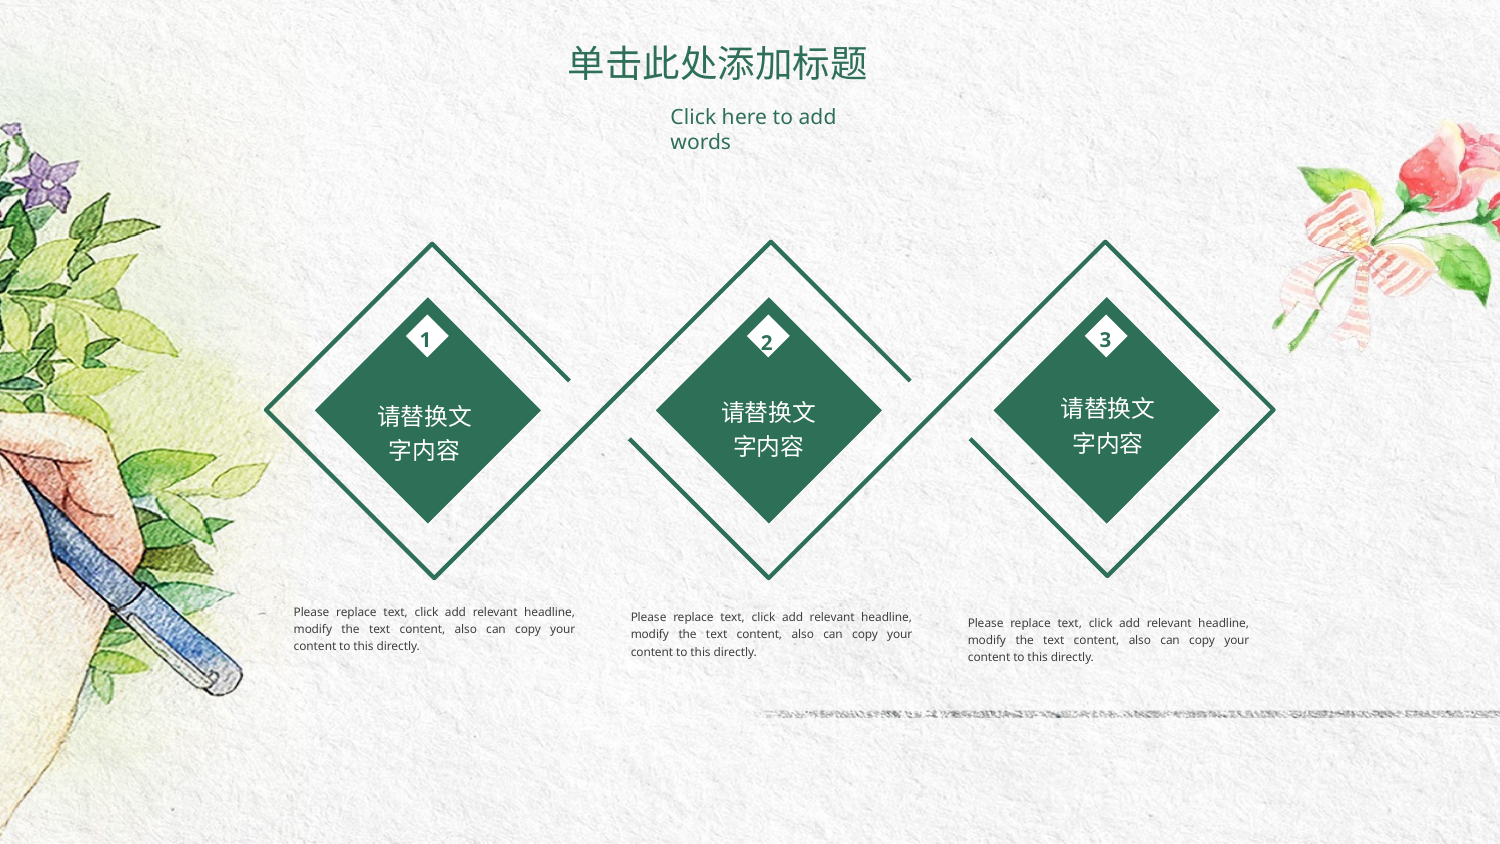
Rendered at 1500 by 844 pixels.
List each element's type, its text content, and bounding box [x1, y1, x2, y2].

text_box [265, 241, 1274, 579]
text_box Please replace text, click add relevant headline, modify the text content, also can copy your content to this directly. [630, 607, 913, 659]
picture [0, 0, 1500, 844]
text_box Please replace text, click add relevant headline, modify the text content, also can copy your content to this directly. [967, 612, 1250, 664]
text_box Please replace text, click add relevant headline, modify the text content, also can copy your content to this directly. [293, 601, 576, 654]
